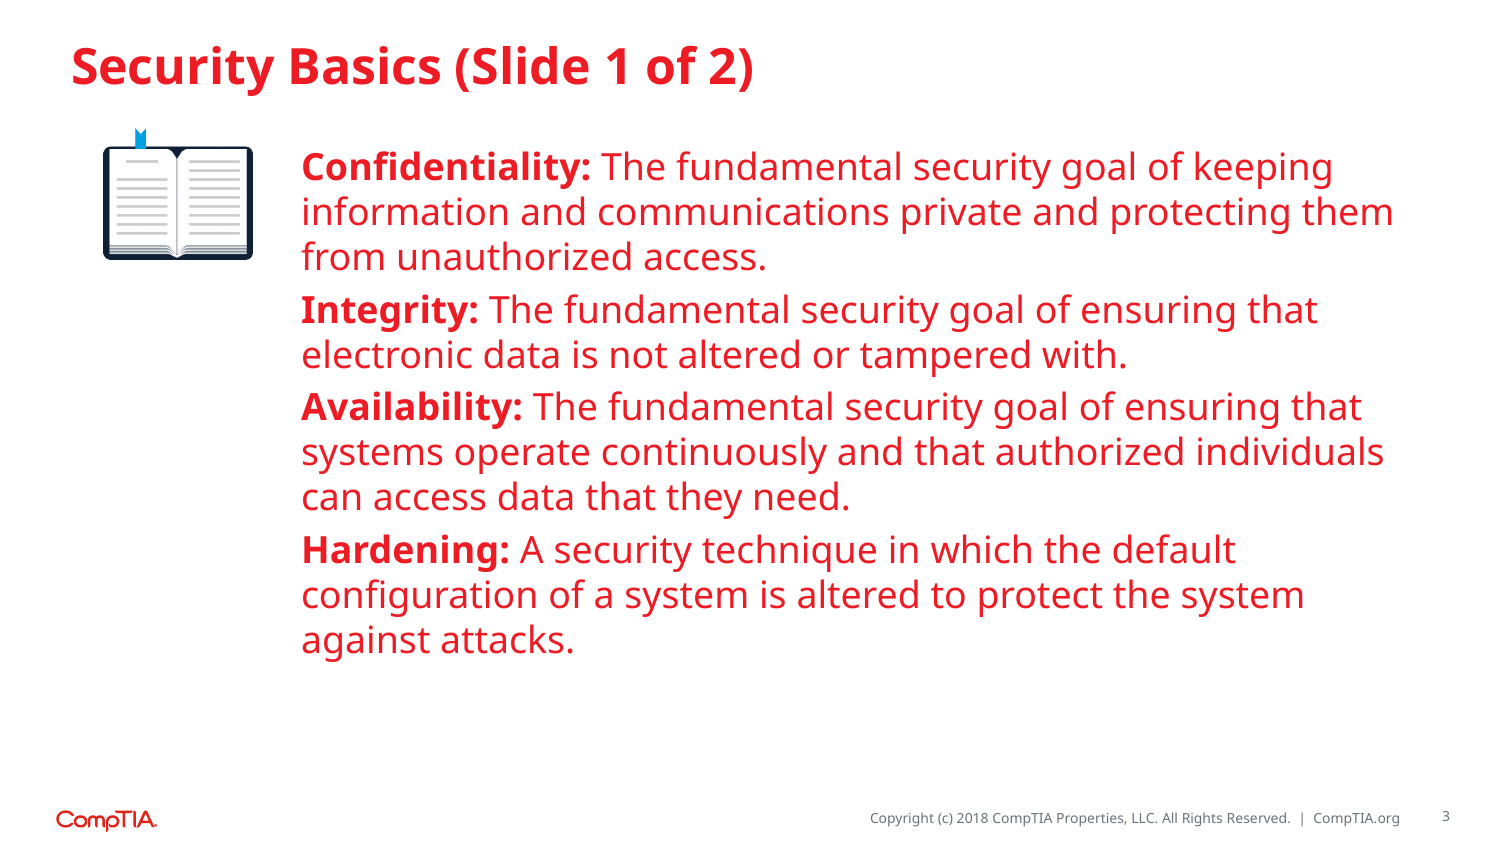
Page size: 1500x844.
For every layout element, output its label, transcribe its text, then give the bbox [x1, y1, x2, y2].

picture [103, 128, 253, 260]
list Confidentiality: The fundamental security goal of keeping information and communications private and protecting them from unauthorized access. Integrity: The fundamental security goal of ensuring that electronic data is not altered or tampered with. Availability: The fundamental security goal of ensuring that systems operate continuously and that authorized individuals can access data that they need. Hardening: A security technique in which the default configuration of a system is altered to protect the system against attacks. [285, 135, 1444, 230]
title Security Basics (Slide 1 of 2) [56, 12, 1444, 117]
slide_number 3 [1407, 800, 1450, 835]
